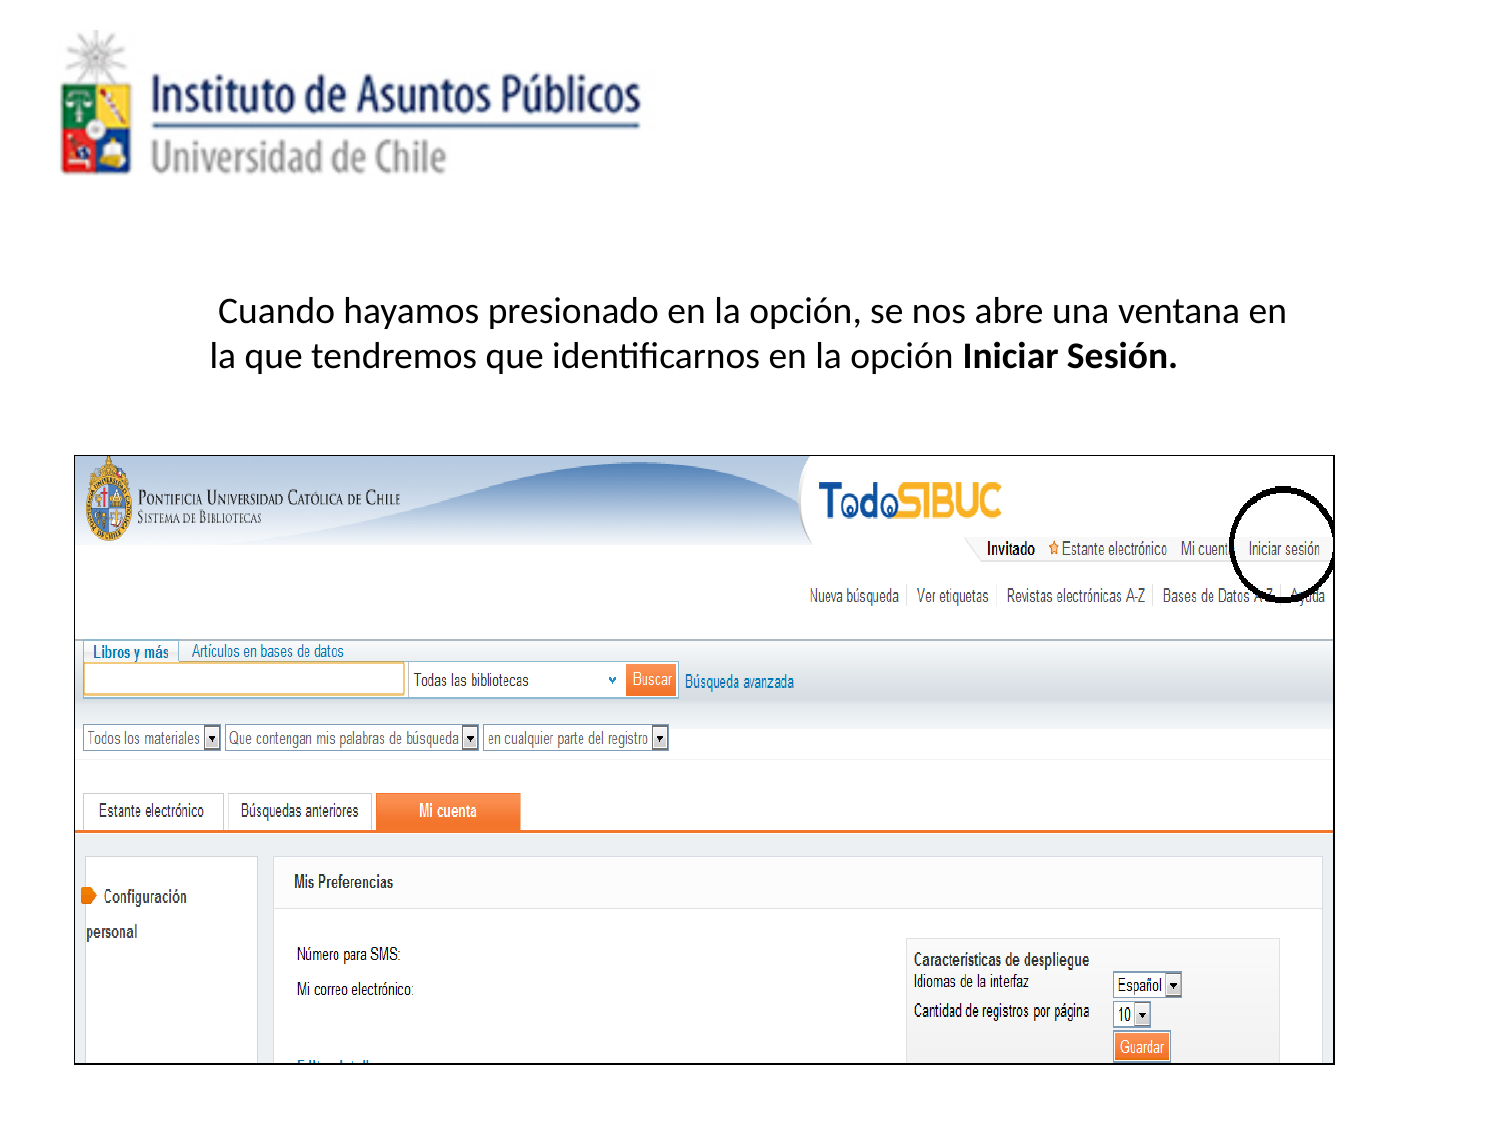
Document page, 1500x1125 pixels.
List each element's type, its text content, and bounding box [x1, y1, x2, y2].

picture [29, 30, 705, 209]
text_box Cuando hayamos presionado en la opción, se nos abre una ventana en la que tendremos que identificarnos en la opción Iniciar Sesión. [194, 278, 1317, 384]
picture [75, 455, 1334, 1064]
